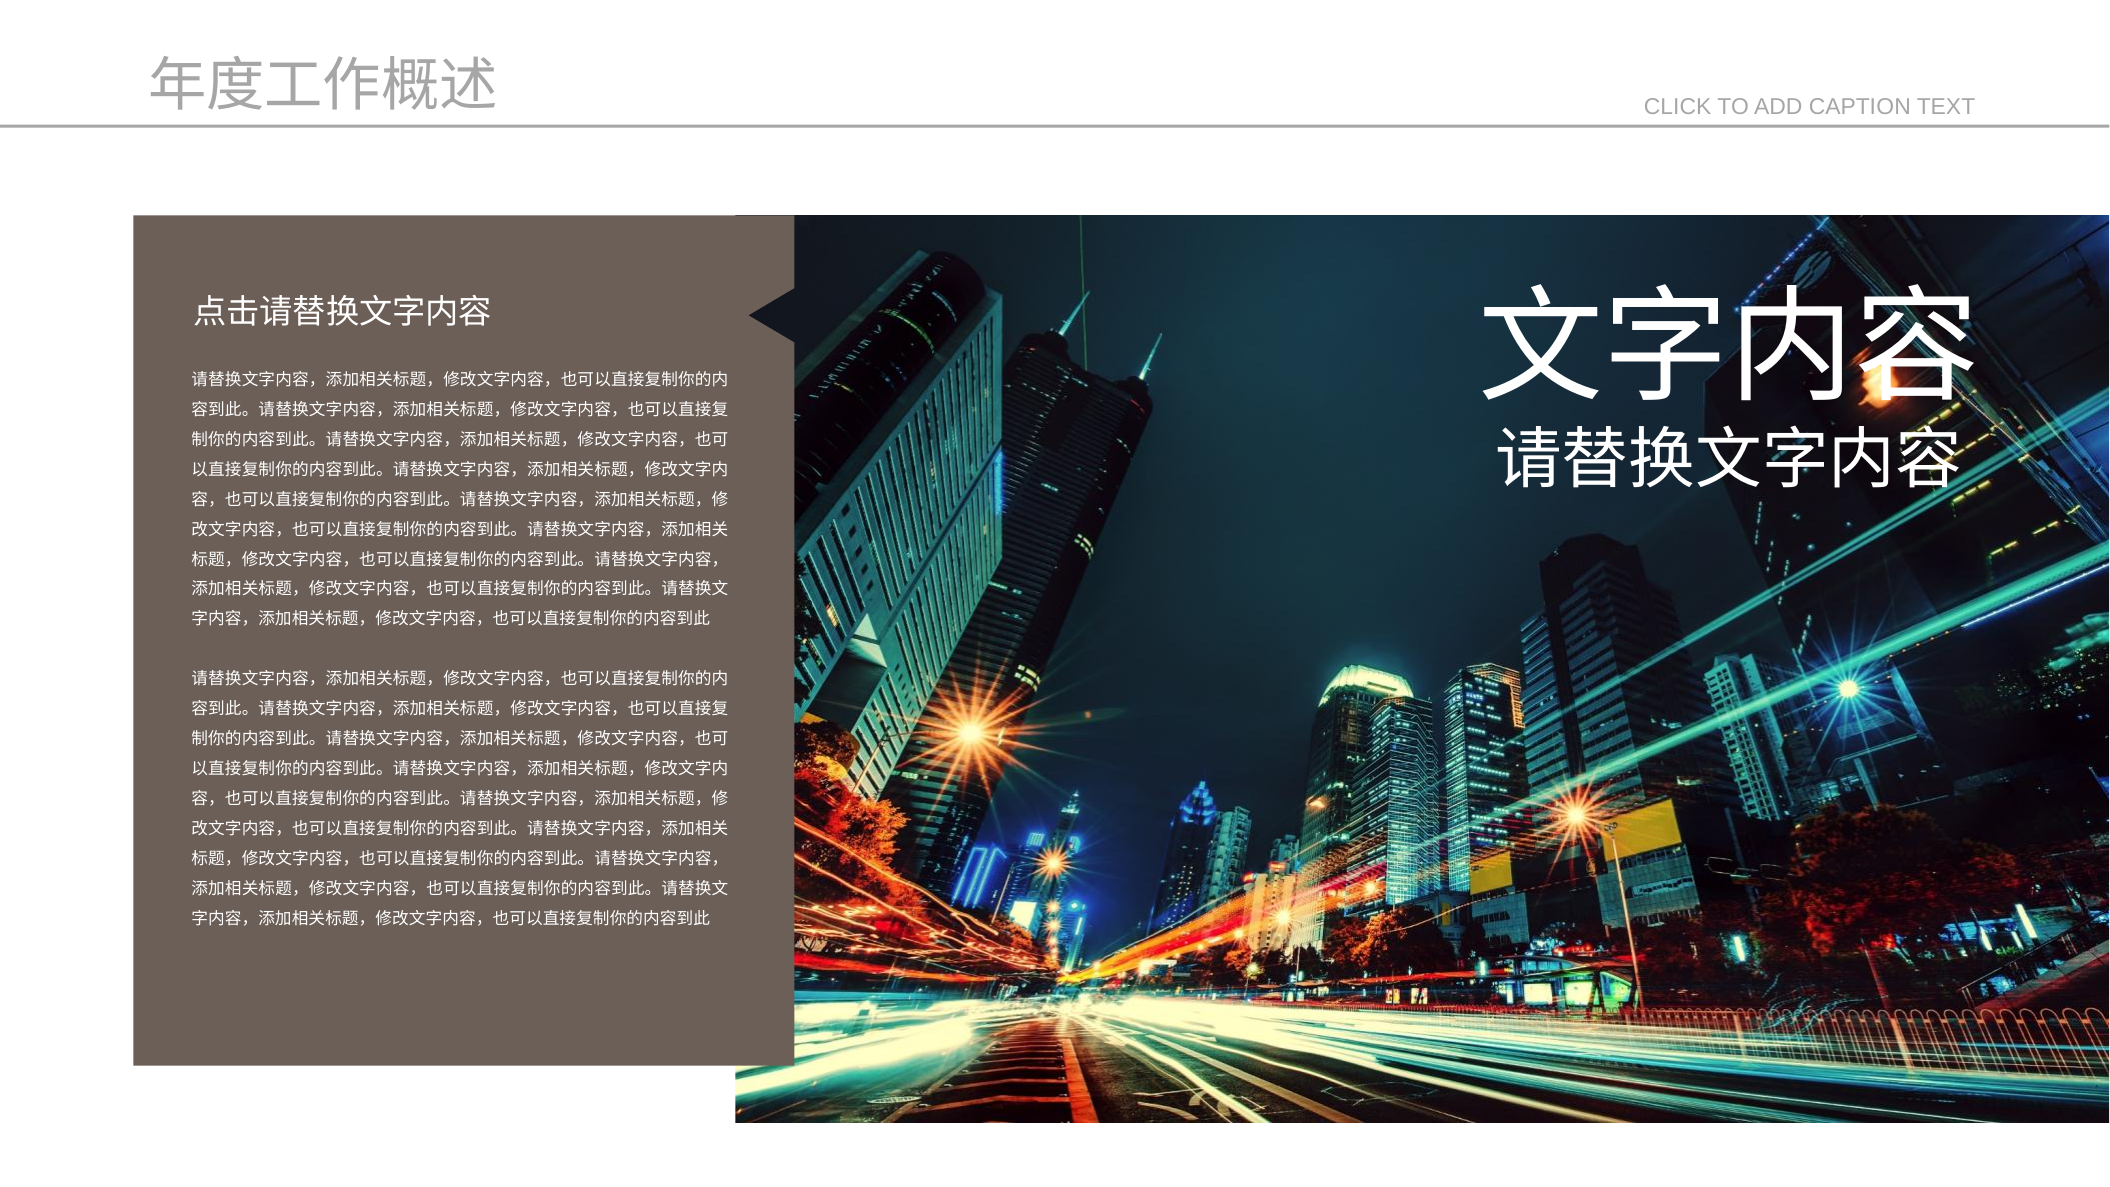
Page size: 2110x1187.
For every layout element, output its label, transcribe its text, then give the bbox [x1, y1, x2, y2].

text_box 年度工作概述 [148, 47, 528, 118]
text_box 请替换文字内容 [1495, 415, 1978, 496]
text_box 文字内容 [1478, 265, 1980, 416]
text_box [734, 214, 2110, 1124]
text_box CLICK TO ADD CAPTION TEXT [1596, 91, 1976, 119]
text_box [0, 124, 2110, 129]
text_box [133, 215, 795, 1066]
